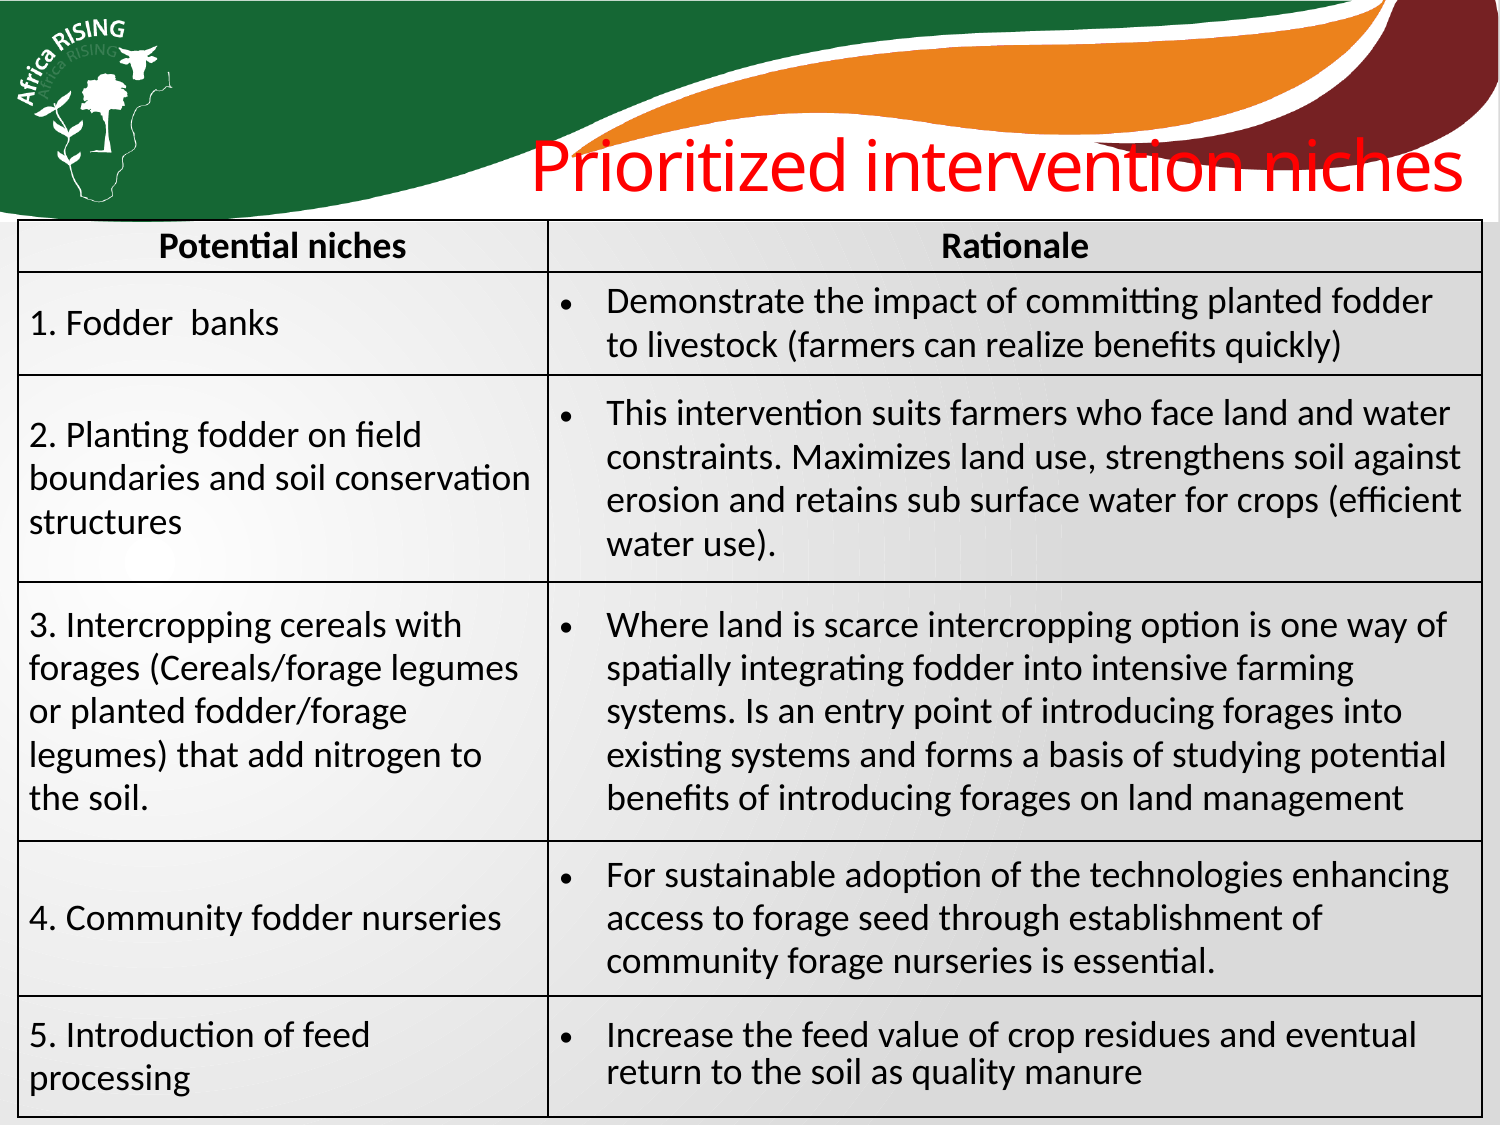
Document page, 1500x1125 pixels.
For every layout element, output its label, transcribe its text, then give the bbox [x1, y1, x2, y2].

table_header Rationale [549, 221, 1481, 271]
table_cell This intervention suits farmers who face land and water constraints. Maximizes land use, strengthens soil against erosion and retains sub surface water for crops (efficient water use). [549, 376, 1481, 581]
table_cell 1. Fodder banks [19, 273, 547, 374]
table_cell 5. Introduction of feed processing [19, 997, 547, 1116]
table_header Potential niches [19, 221, 547, 271]
title Prioritized intervention niches [501, 113, 1494, 232]
table_cell Increase the feed value of crop residues and eventual return to the soil as quality manure [549, 997, 1481, 1116]
table_cell Demonstrate the impact of committing planted fodder to livestock (farmers can realize benefits quickly) [549, 273, 1481, 374]
table_cell 2. Planting fodder on field boundaries and soil conservation structures [19, 376, 547, 581]
picture [0, 0, 1499, 222]
table_cell 4. Community fodder nurseries [19, 842, 547, 995]
table_cell 3. Intercropping cereals with forages (Cereals/forage legumes or planted fodder/forage legumes) that add nitrogen to the soil. [19, 583, 547, 840]
table_cell For sustainable adoption of the technologies enhancing access to forage seed through establishment of community forage nurseries is essential. [549, 842, 1481, 995]
table_cell Where land is scarce intercropping option is one way of spatially integrating fodder into intensive farming systems. Is an entry point of introducing forages into existing systems and forms a basis of studying potential benefits of introducing forages on land management [549, 583, 1481, 840]
